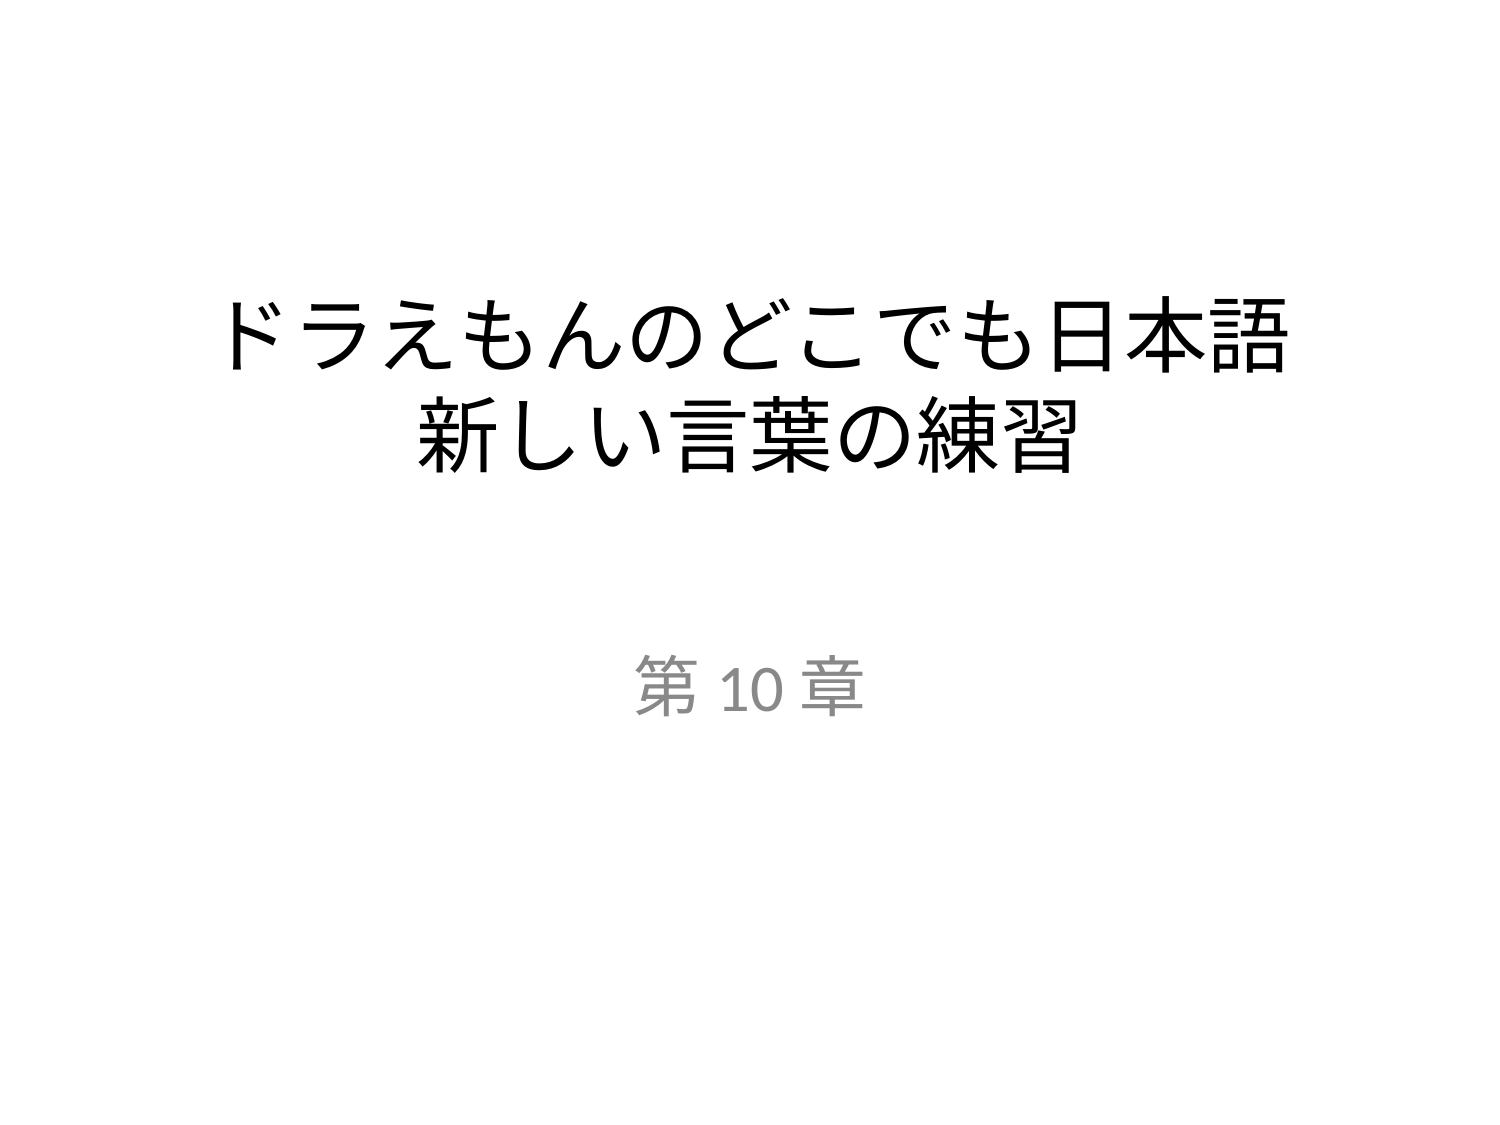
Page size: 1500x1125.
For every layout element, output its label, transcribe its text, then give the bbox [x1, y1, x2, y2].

subtitle 第10章 [224, 637, 1276, 926]
title ドラえもんのどこでも日本語 新しい言葉の練習 [112, 274, 1388, 591]
